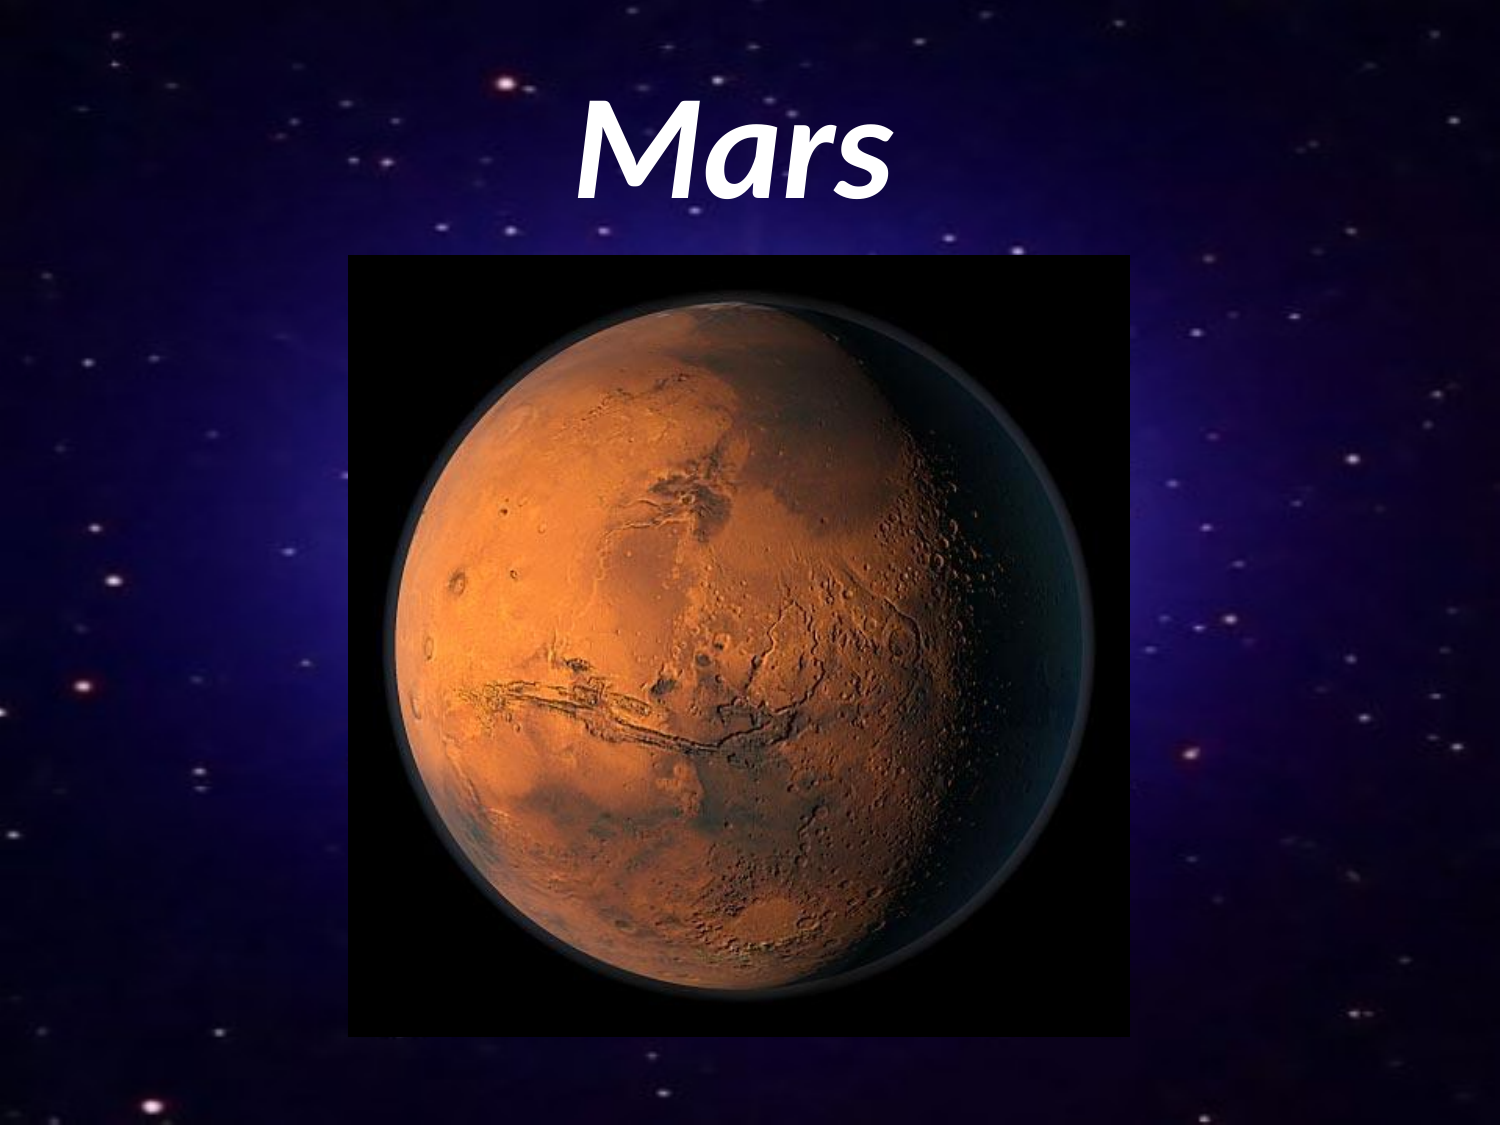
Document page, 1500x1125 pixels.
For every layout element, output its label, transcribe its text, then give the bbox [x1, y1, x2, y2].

title Mars [75, 45, 1425, 233]
picture [0, 0, 1500, 1125]
